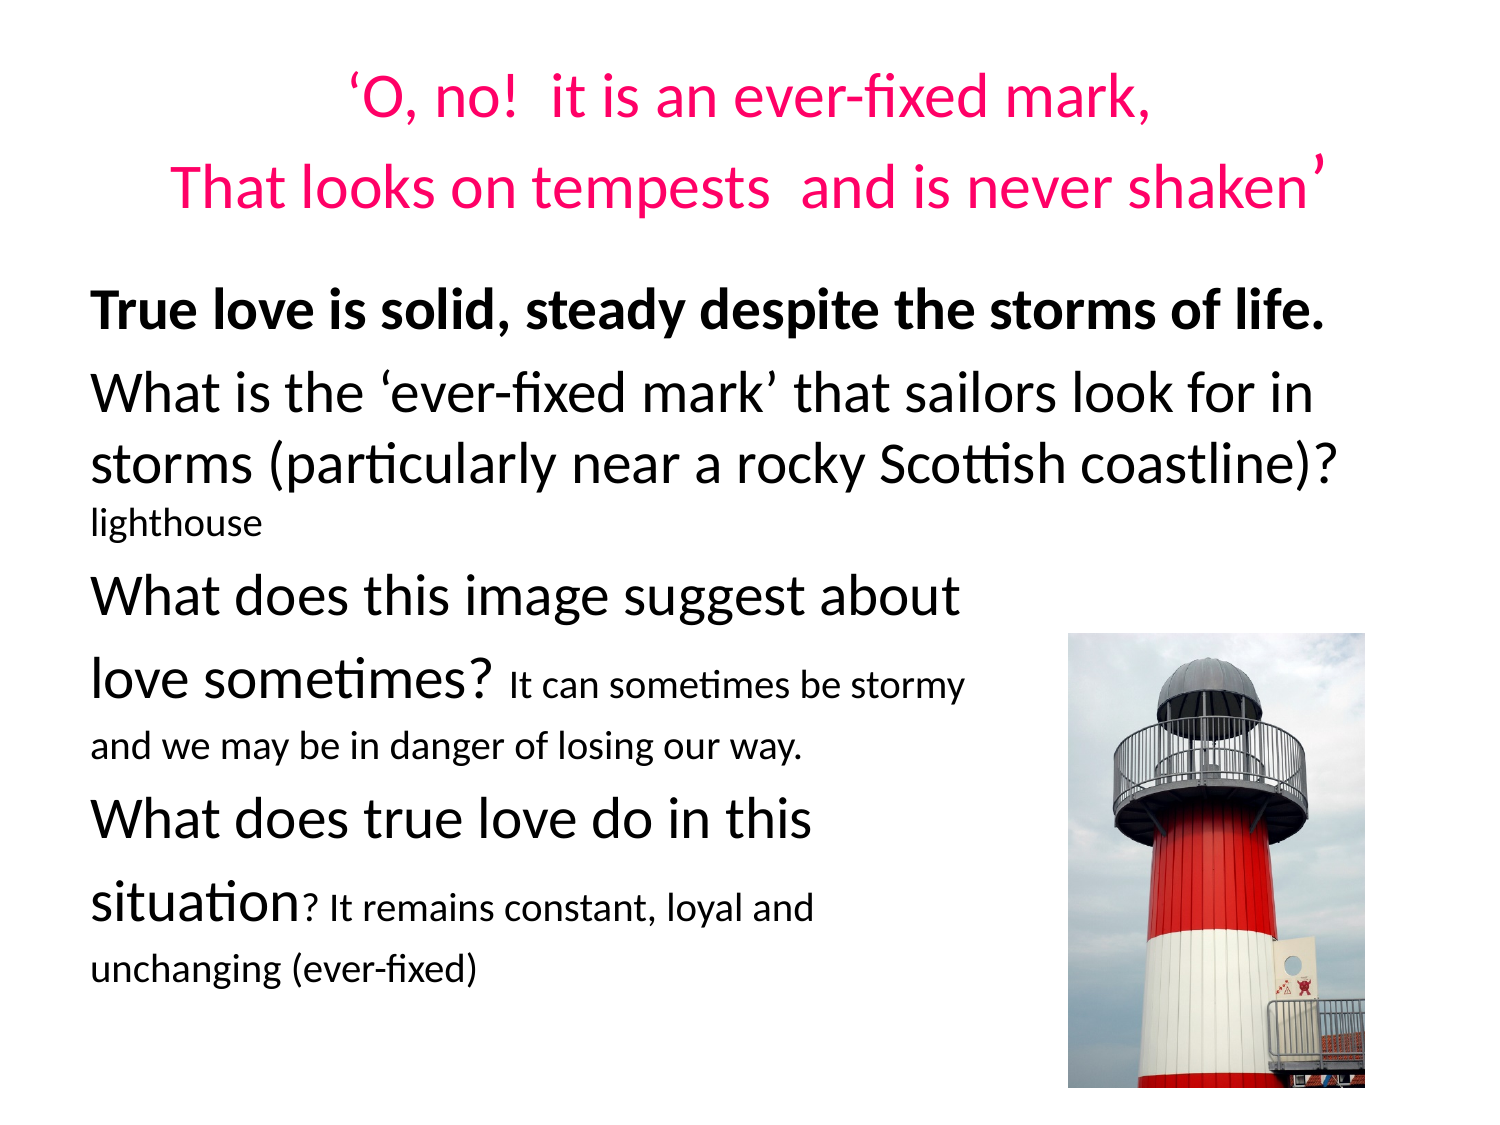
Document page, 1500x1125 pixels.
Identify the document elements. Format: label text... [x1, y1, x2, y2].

title ‘O, no! it is an ever-fixed mark, That looks on tempests and is never shaken’ [75, 45, 1425, 233]
list True love is solid, steady despite the storms of life. What is the ‘ever-fixed mark’ that sailors look for in storms (particularly near a rocky Scottish coastline)? lighthouse What does this image suggest about love sometimes? It can sometimes be stormy and we may be in danger of losing our way. What does true love do in this situation? It remains constant, loyal and unchanging (ever-fixed) [75, 262, 1425, 1005]
picture [1068, 633, 1365, 1088]
